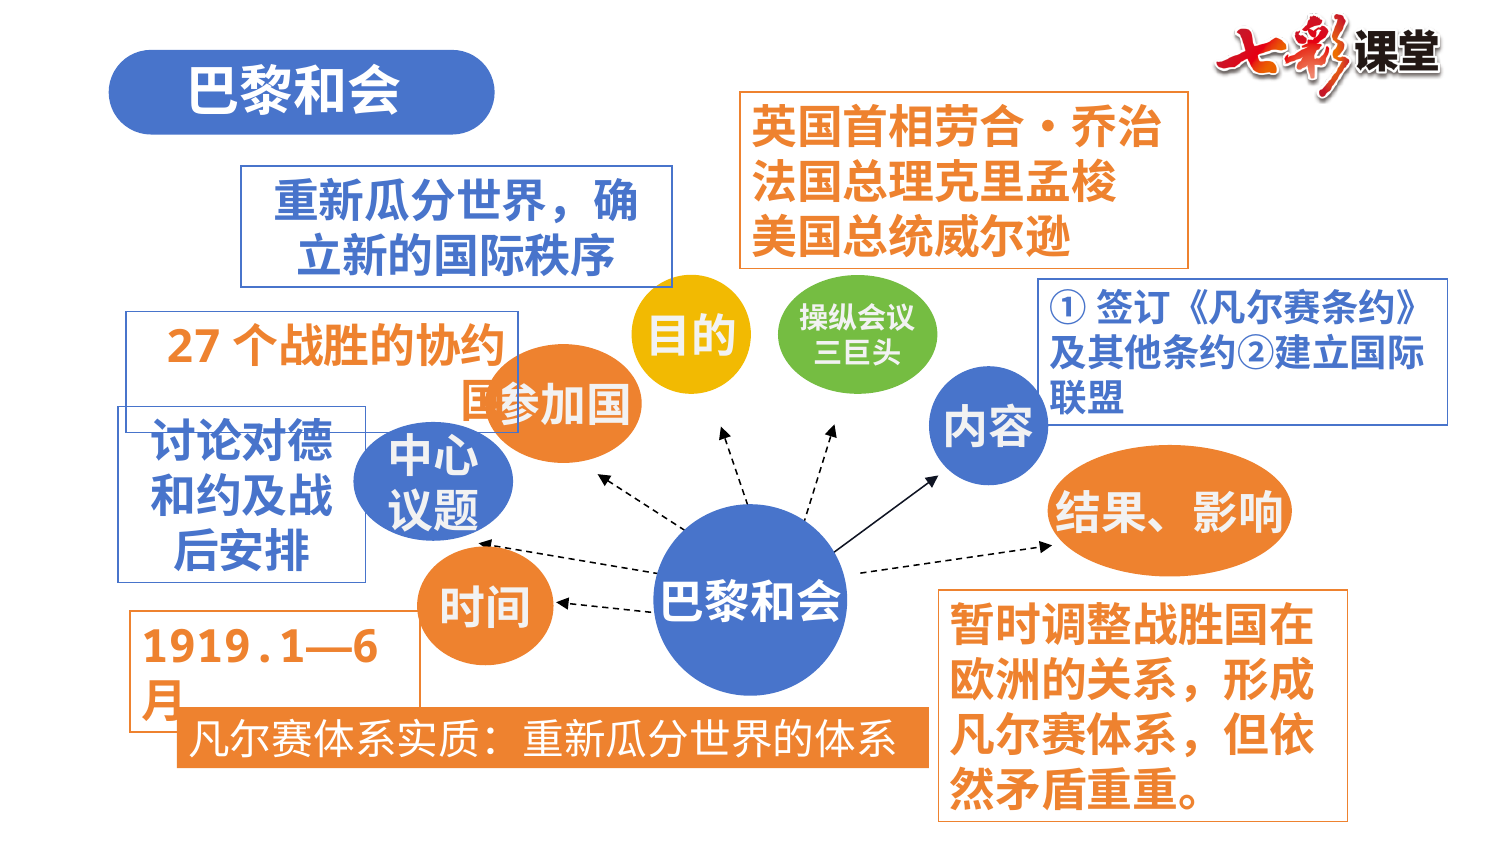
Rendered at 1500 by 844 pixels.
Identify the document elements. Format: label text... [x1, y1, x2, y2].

text_box 1919.1—6月 [129, 611, 420, 733]
picture [1210, 8, 1447, 104]
text_box 重新瓜分世界，确立新的国际秩序 [240, 166, 672, 288]
text_box ①签订《凡尔赛条约》及其他条约②建立国际联盟 [1038, 278, 1448, 425]
text_box 巴黎和会 [653, 591, 848, 696]
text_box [108, 49, 496, 136]
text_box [476, 421, 1049, 591]
text_box 中心 议题 [366, 421, 476, 541]
text_box 讨论对德和约及战后安排 [118, 406, 366, 583]
text_box 凡尔赛体系实质：重新瓜分世界的体系 [176, 707, 929, 769]
text_box 操纵会议 三巨头 [777, 275, 938, 394]
text_box [556, 597, 574, 610]
text_box 参加国 [518, 344, 642, 421]
text_box 结果、影响 [1049, 444, 1292, 577]
text_box 时间 [417, 546, 554, 666]
text_box 英国首相劳合•乔治 法国总理克里孟梭 美国总统威尔逊 [739, 92, 1189, 269]
text_box 内容 [929, 366, 1038, 421]
text_box 27个战胜的协约国 [125, 311, 518, 433]
text_box 暂时调整战胜国在欧洲的关系，形成凡尔赛体系，但依然矛盾重重。 [938, 590, 1348, 822]
text_box 目的 [631, 274, 751, 394]
